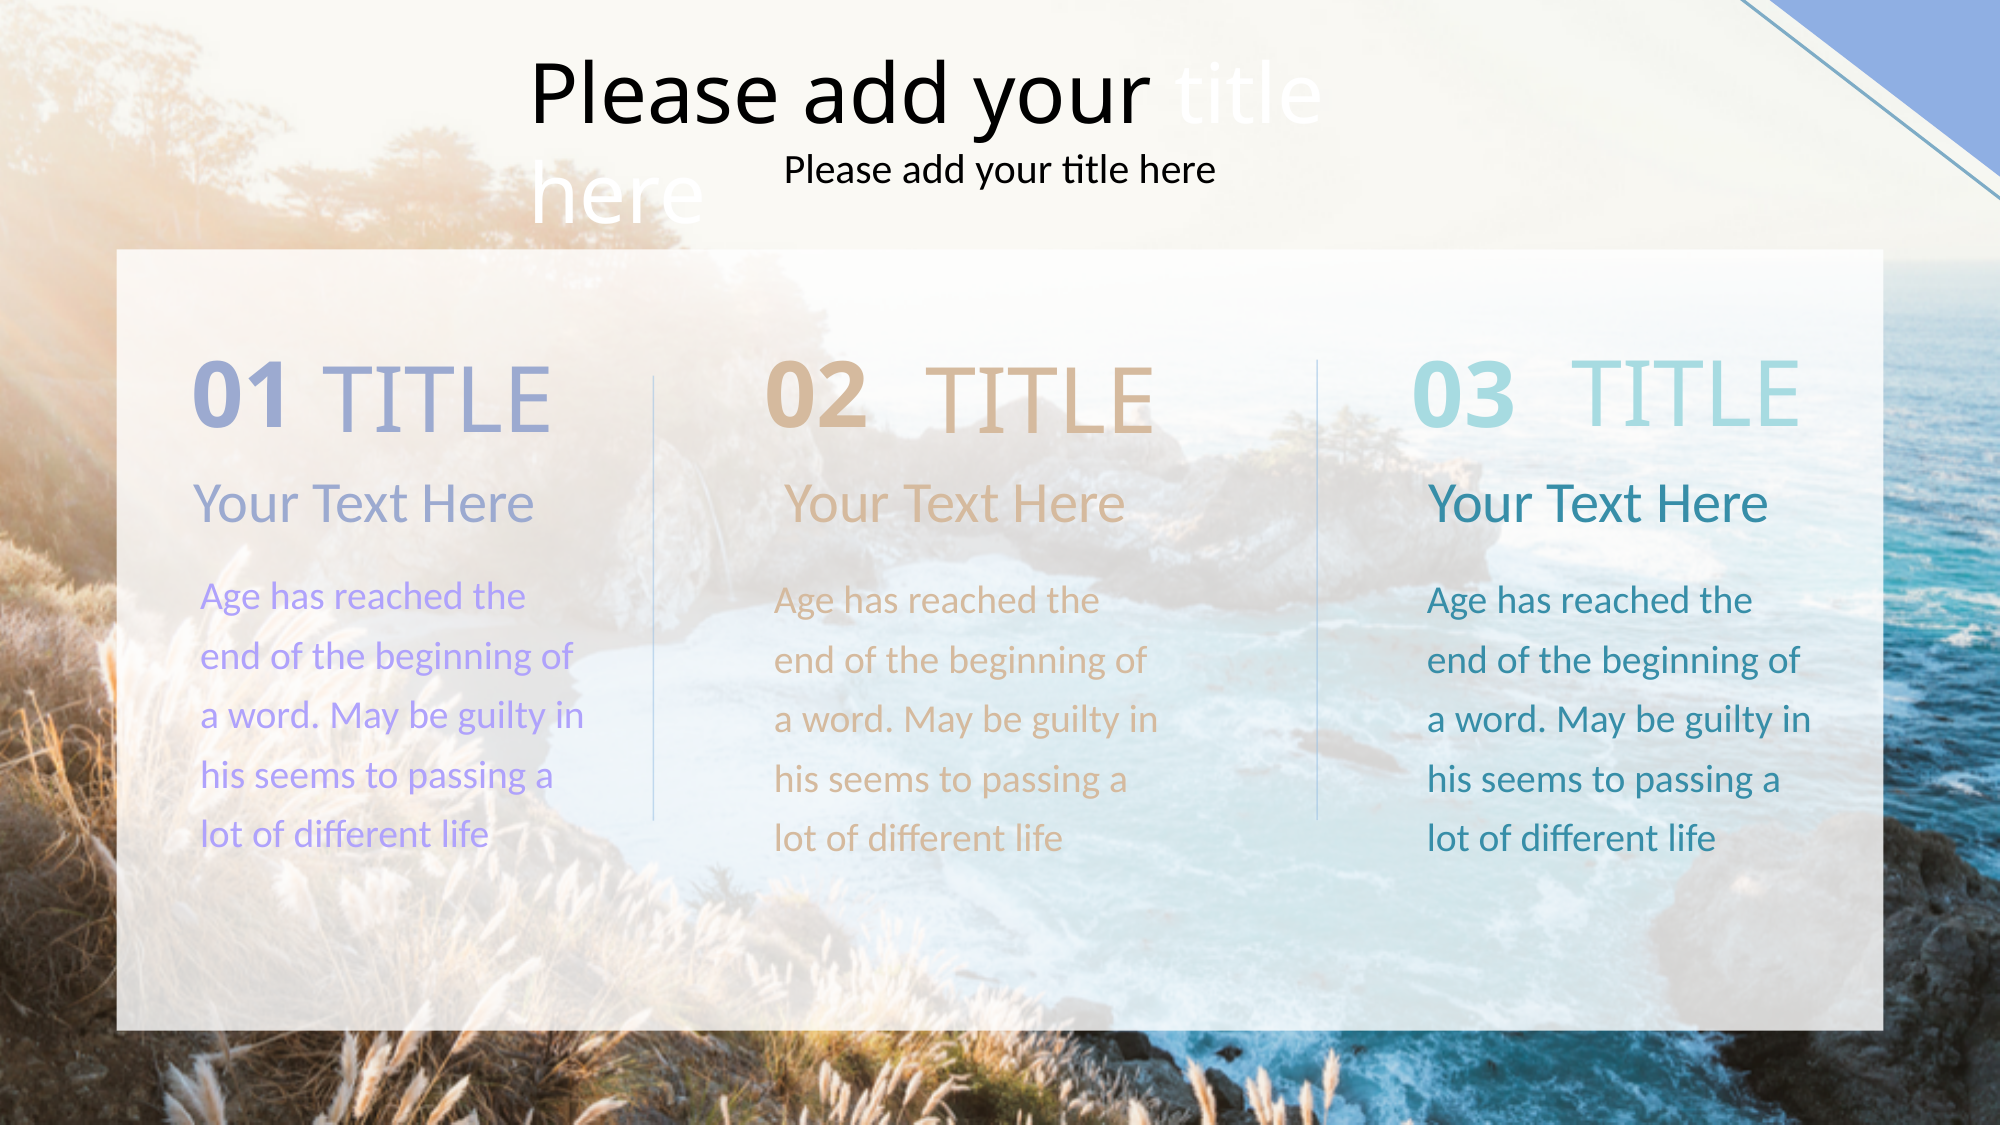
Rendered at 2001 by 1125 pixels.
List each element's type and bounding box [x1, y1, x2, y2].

text_box [1699, 0, 2000, 212]
picture [0, 0, 2000, 1125]
text_box [307, 327, 2000, 461]
